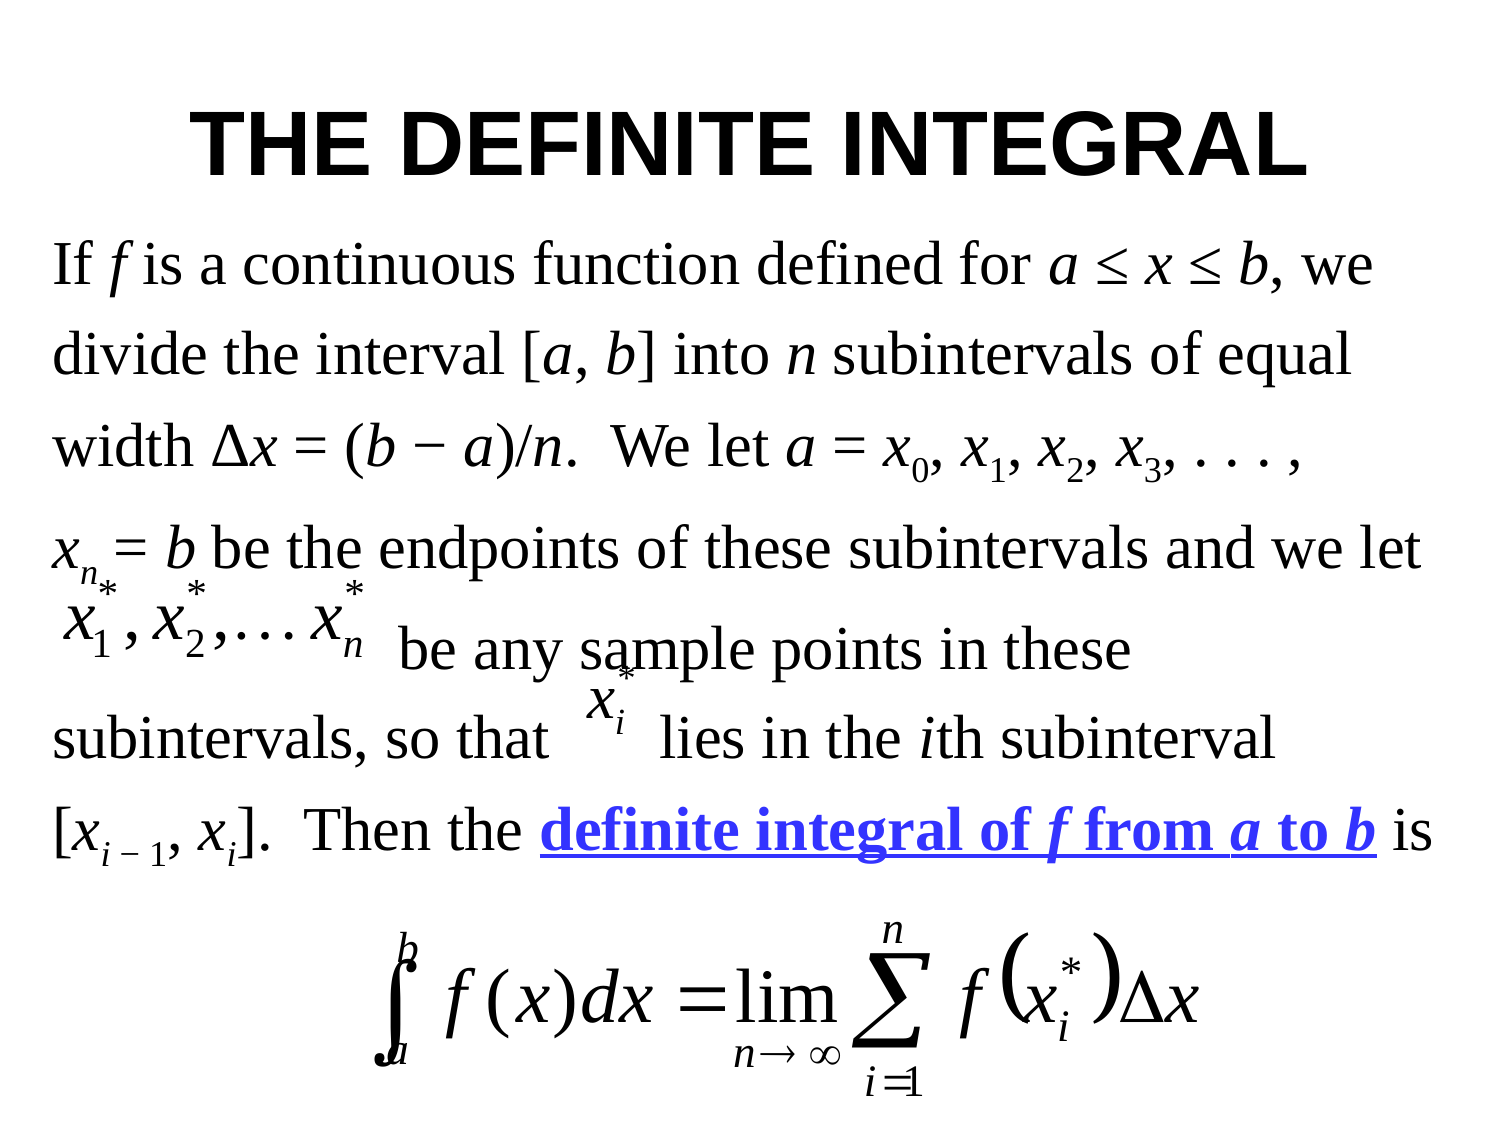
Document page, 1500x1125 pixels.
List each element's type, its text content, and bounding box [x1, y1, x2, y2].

title THE DEFINITE INTEGRAL [74, 44, 1426, 233]
text_box If f is a continuous function defined for a ≤ x ≤ b, we divide the interval [a, b] into n subintervals of equal width Δx = (b − a)/n. We let a = x0, x1, x2, x3, . . . , xn = b be the endpoints of these subintervals and we let be any sample points in these subintervals, so that lies in the ith subinterval [xi − 1, xi]. Then the definite integral of f from a to b is [37, 199, 1450, 882]
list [574, 649, 644, 751]
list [349, 893, 1213, 1113]
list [49, 562, 376, 675]
